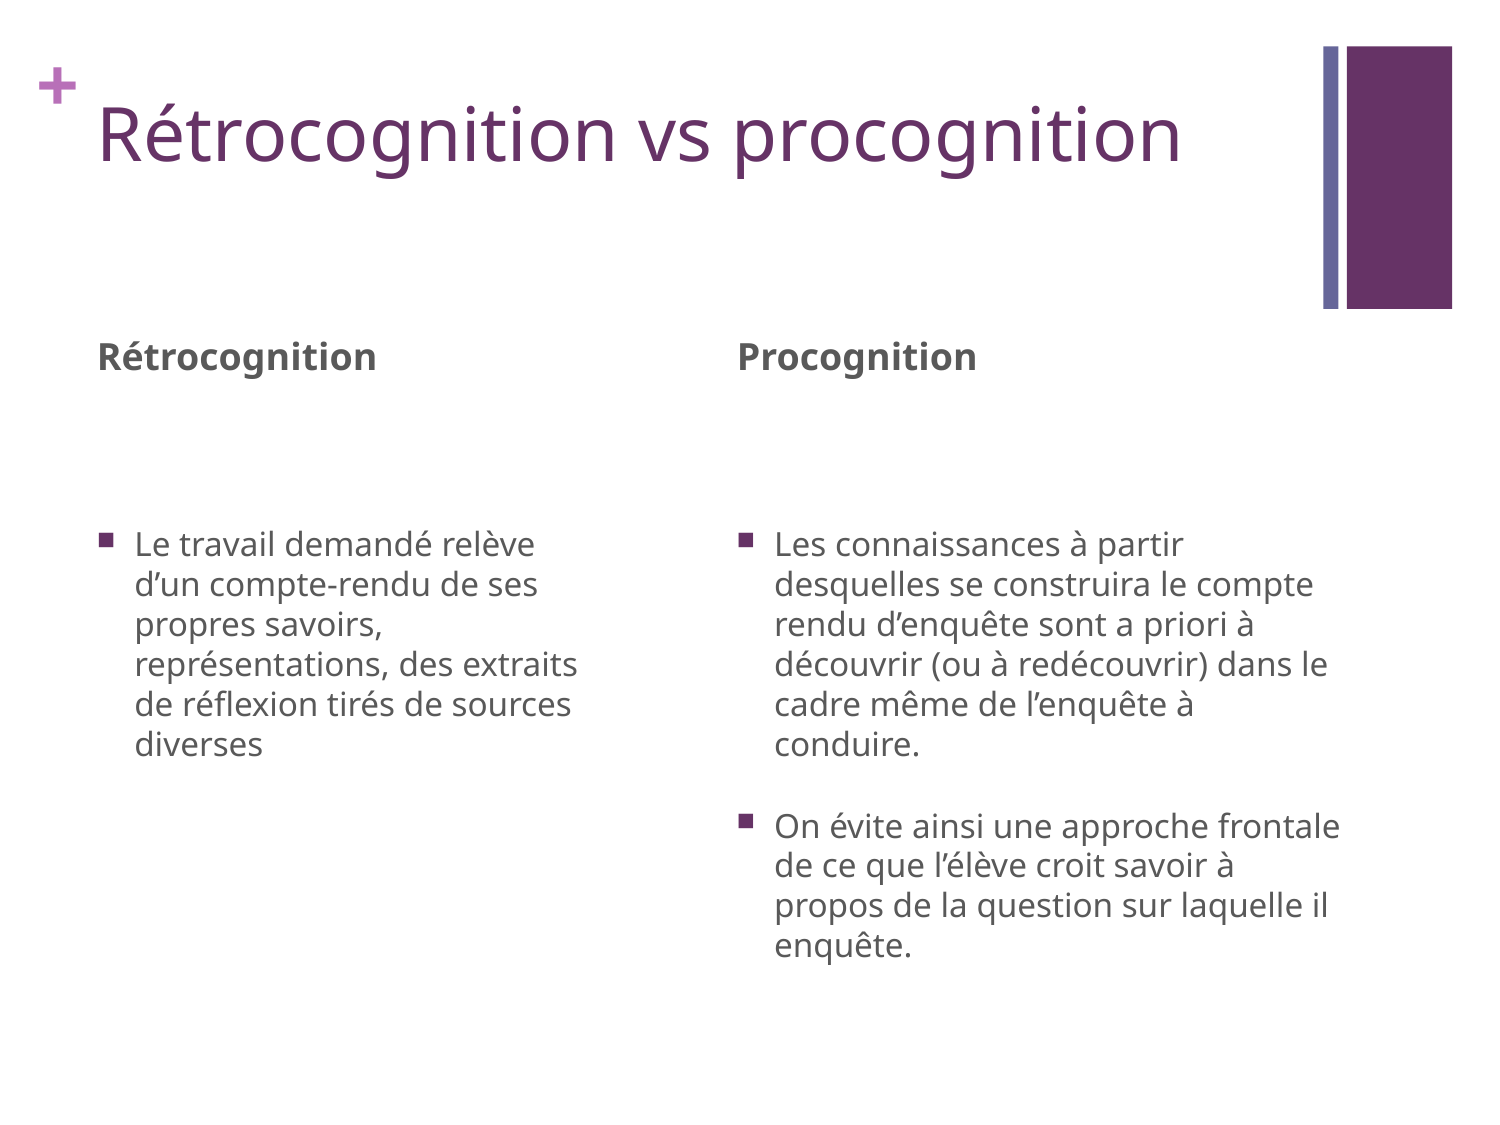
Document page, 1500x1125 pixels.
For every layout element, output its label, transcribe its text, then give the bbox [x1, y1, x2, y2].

text_box Le travail demandé relève d’un compte-rendu de ses propres savoirs, représentations, des extraits de réflexion tirés de sources diverses [81, 516, 625, 810]
text_box Les connaissances à partir desquelles se construira le compte rendu d’enquête sont a priori à découvrir (ou à redécouvrir) dans le cadre même de l’enquête à conduire. On évite ainsi une approche frontale de ce que l’élève croit savoir à propos de la question sur laquelle il enquête. [721, 516, 1361, 857]
list Rétrocognition [81, 325, 682, 420]
list Procognition [721, 325, 1322, 434]
title Rétrocognition vs procognition [81, 79, 1322, 263]
